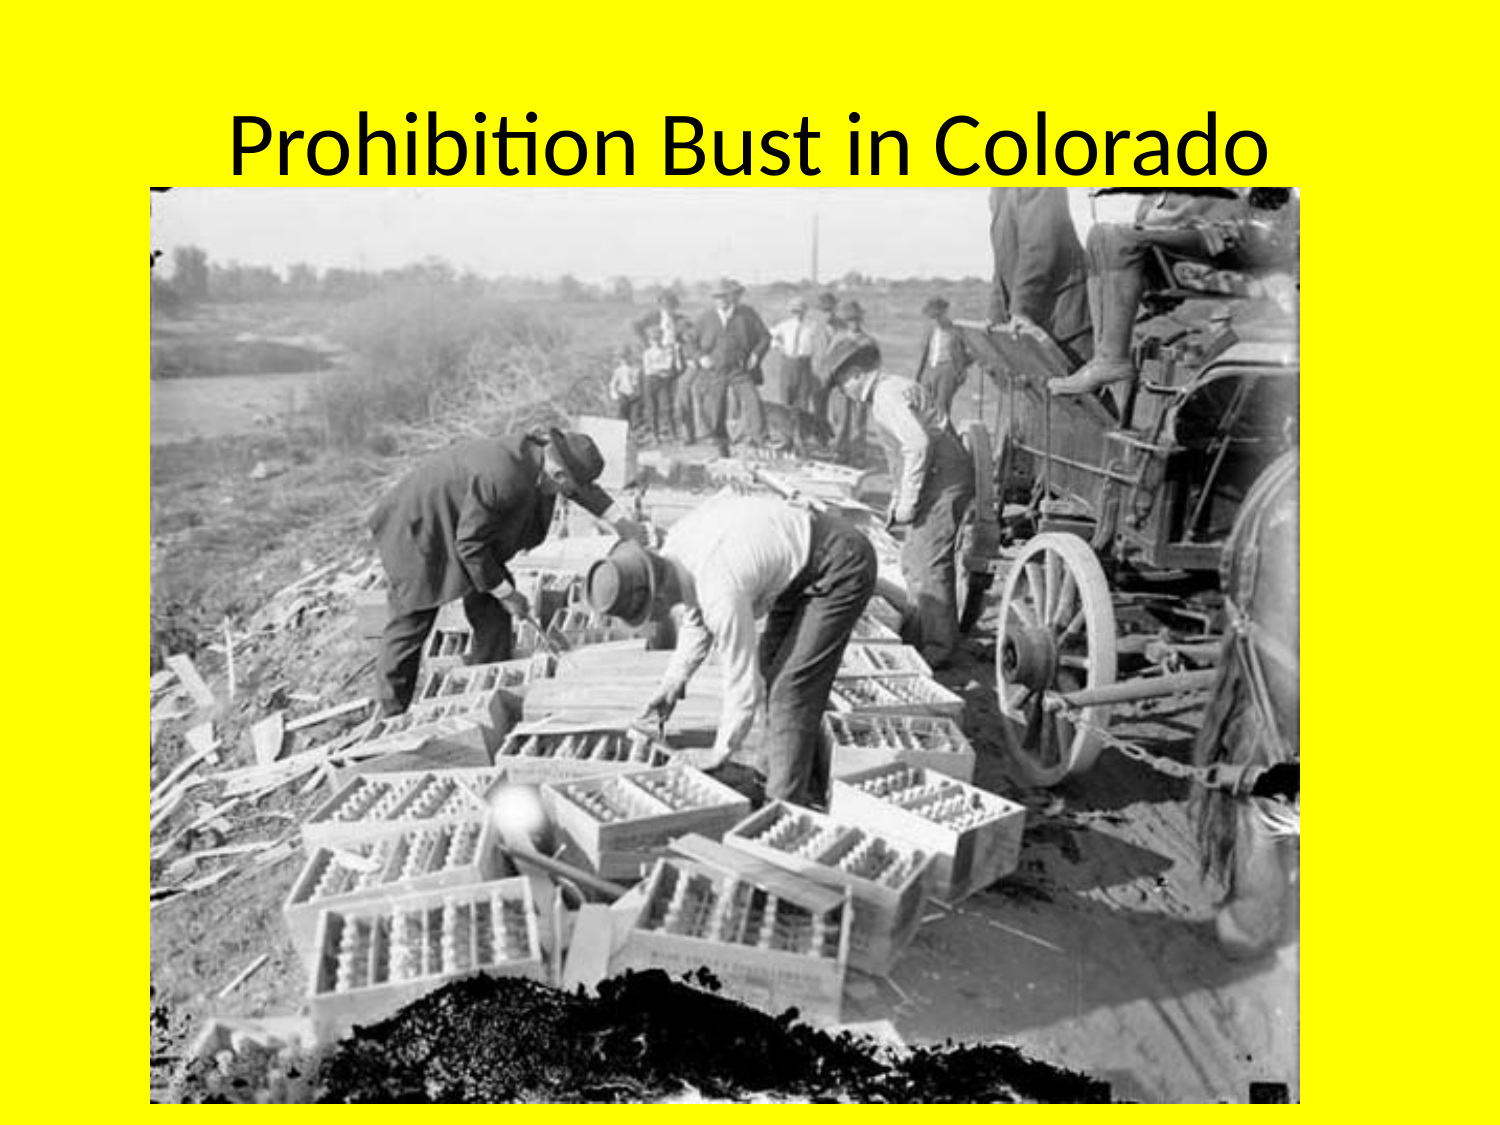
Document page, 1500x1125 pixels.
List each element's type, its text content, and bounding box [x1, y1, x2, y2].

picture [149, 187, 1301, 1104]
title Prohibition Bust in Colorado [75, 45, 1425, 233]
